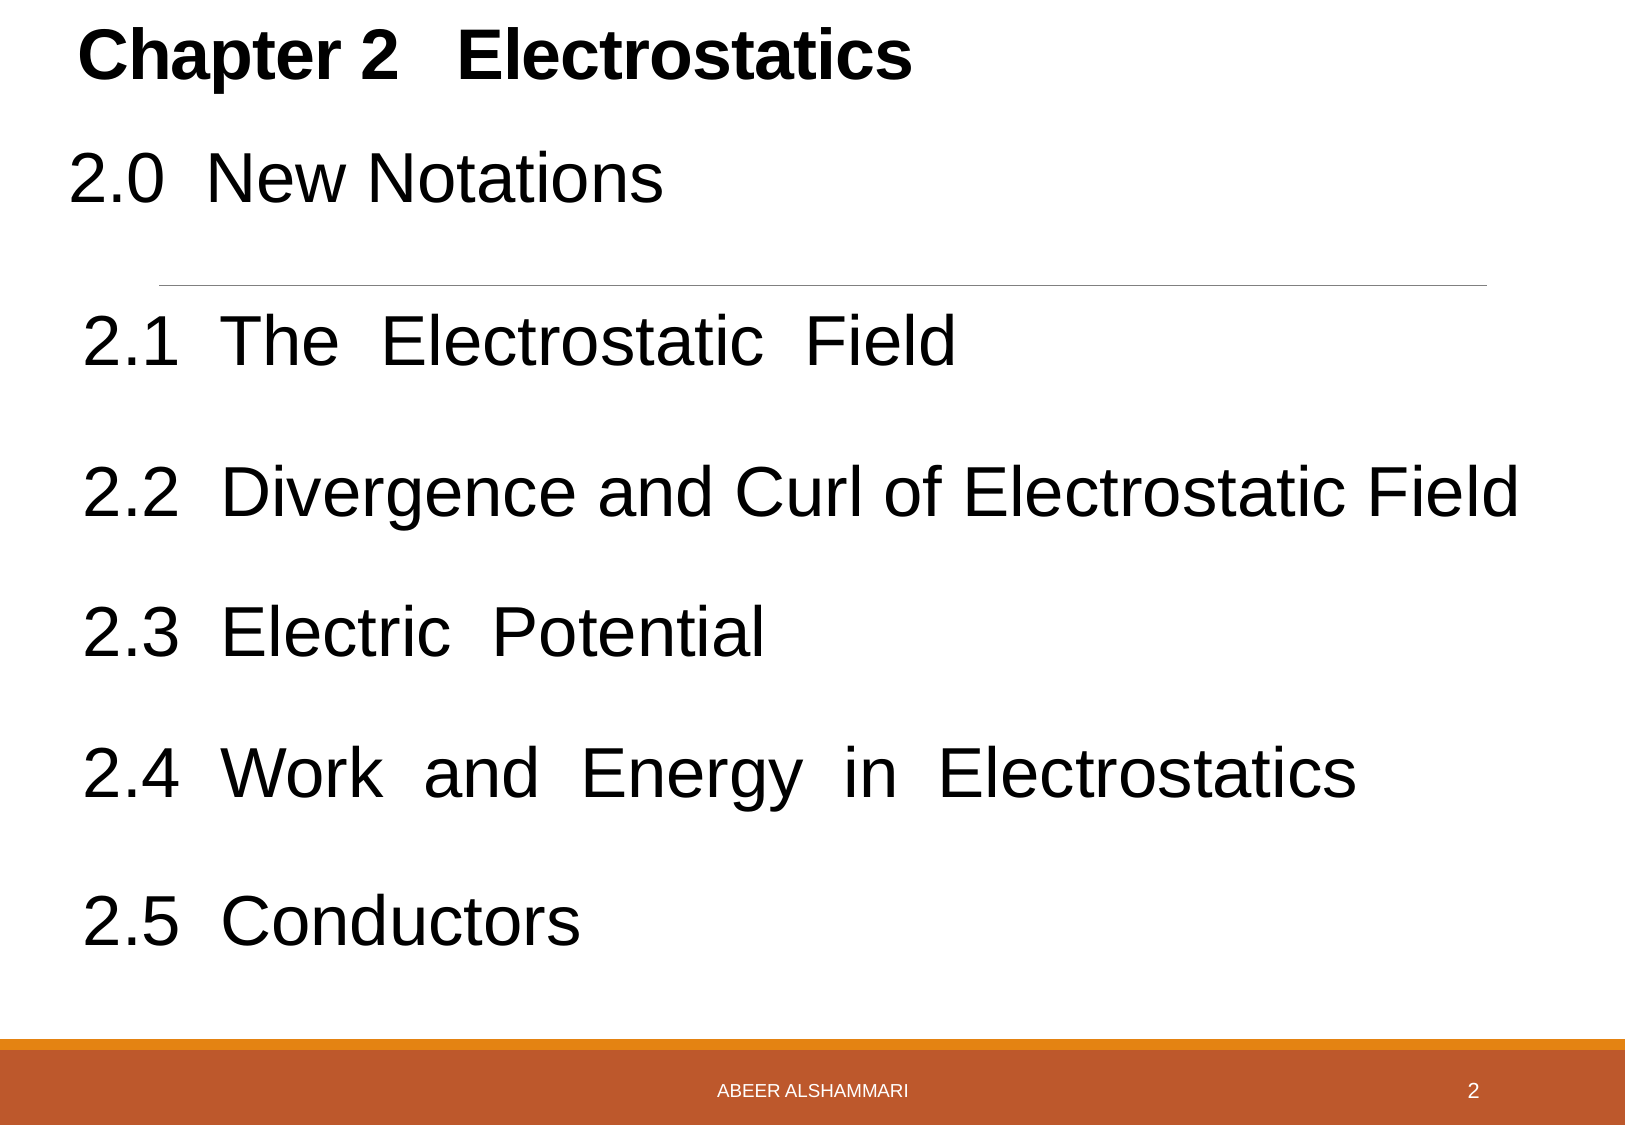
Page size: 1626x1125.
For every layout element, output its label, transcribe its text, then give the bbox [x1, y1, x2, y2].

list 2.0 New Notations [68, 133, 1625, 247]
text_box 2.1 The Electrostatic Field [68, 287, 1073, 388]
text_box 2.2 Divergence and Curl of Electrostatic Field [68, 437, 1625, 538]
title Chapter 2 Electrostatics [62, 12, 1444, 188]
text_box 2.3 Electric Potential [68, 578, 871, 679]
text_box 2.5 Conductors [68, 867, 671, 967]
footer Abeer Alshammari [491, 1059, 1135, 1120]
slide_number 2 [1319, 1059, 1495, 1120]
text_box 2.4 Work and Energy in Electrostatics [68, 719, 1569, 819]
